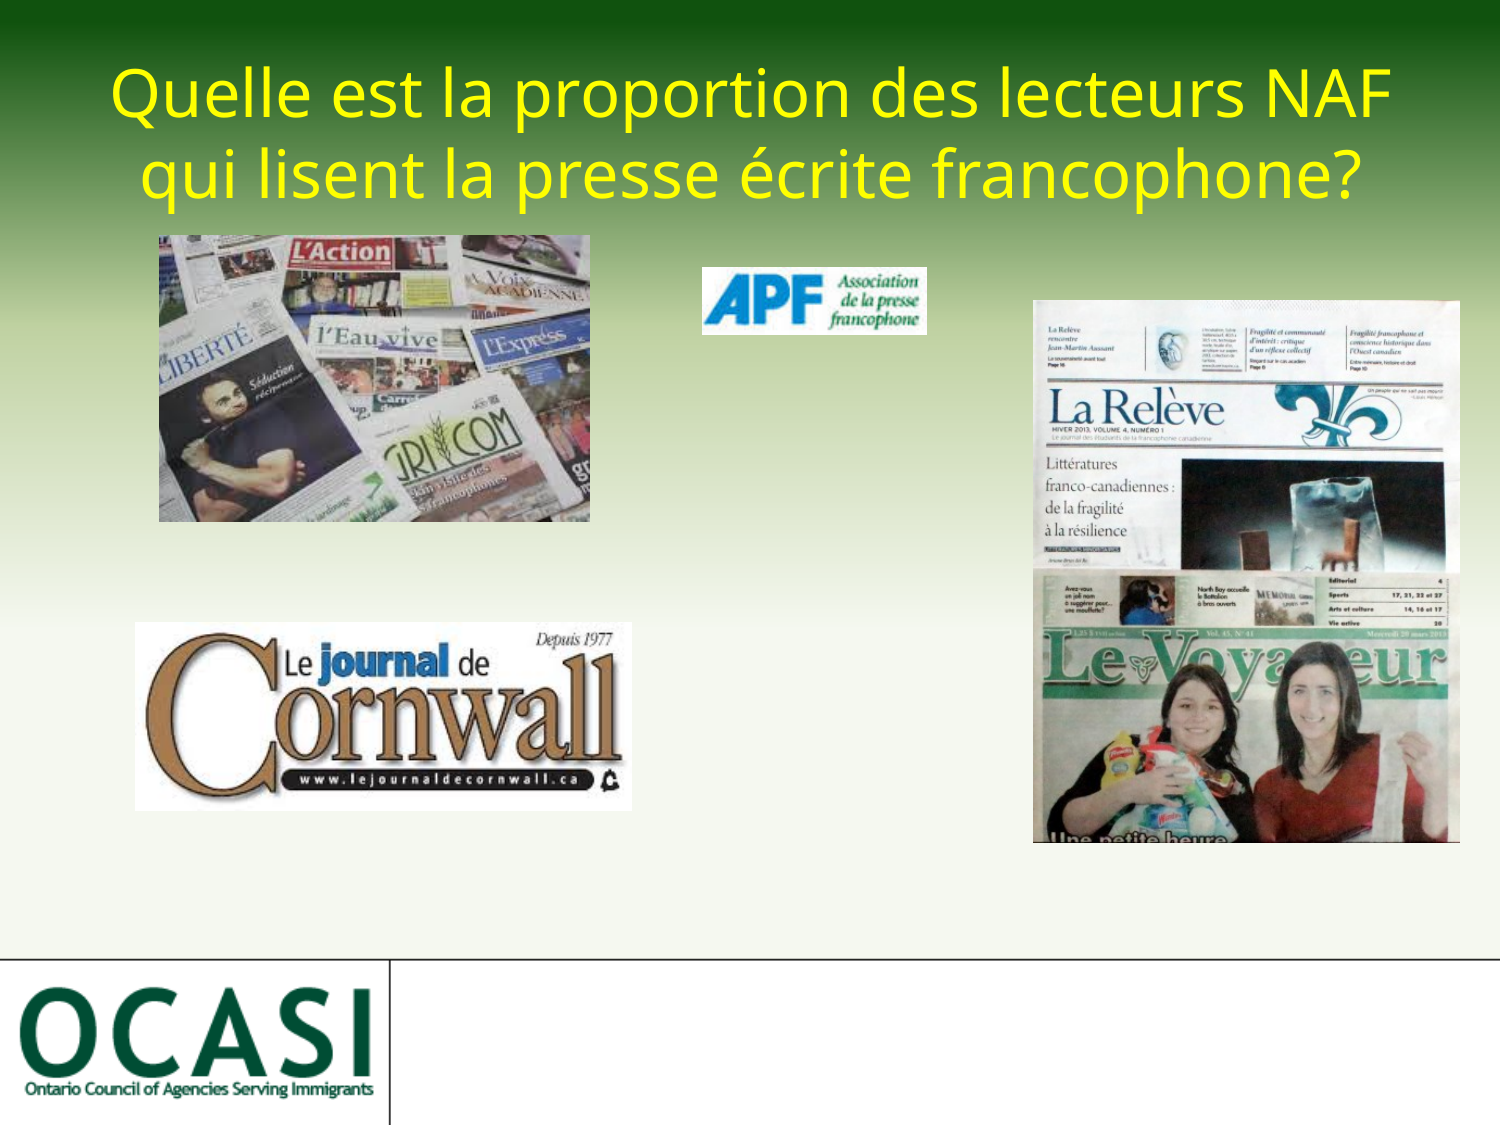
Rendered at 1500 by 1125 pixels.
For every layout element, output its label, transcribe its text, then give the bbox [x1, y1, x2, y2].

picture [0, 0, 1500, 1125]
title Quelle est la proportion des lecteurs NAF qui lisent la presse écrite francophone? [76, 42, 1427, 220]
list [159, 235, 590, 522]
